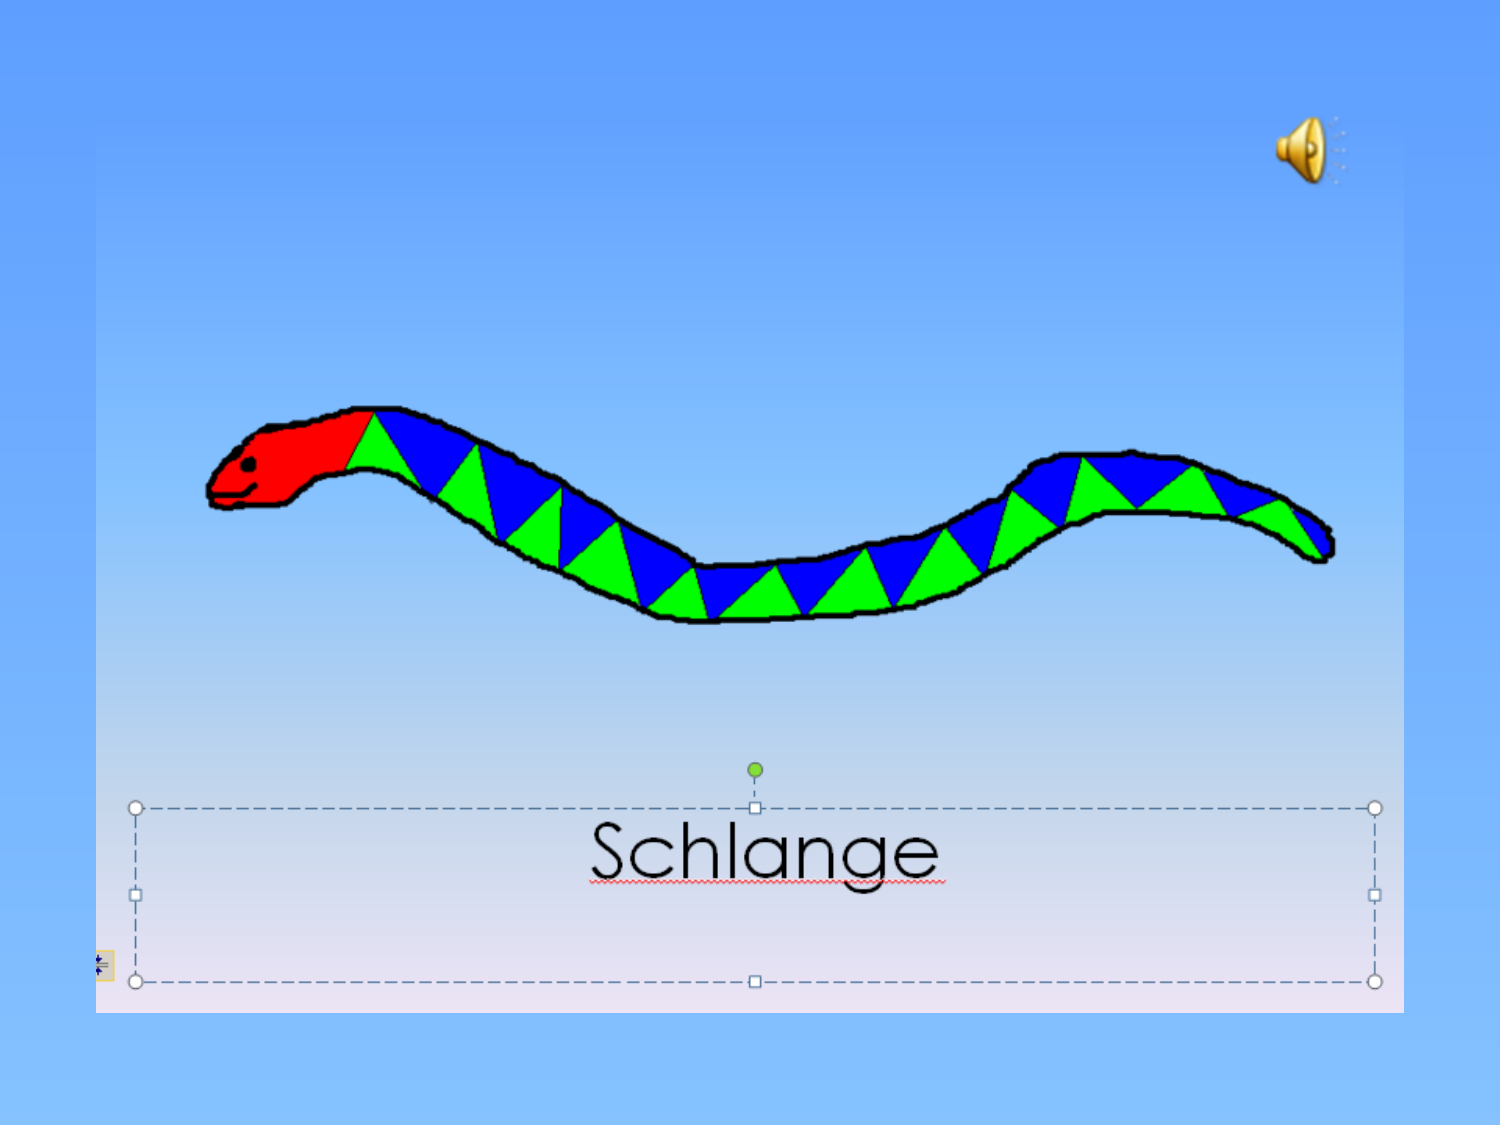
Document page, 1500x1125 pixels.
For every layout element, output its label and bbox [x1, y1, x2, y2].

picture [95, 112, 1405, 1013]
